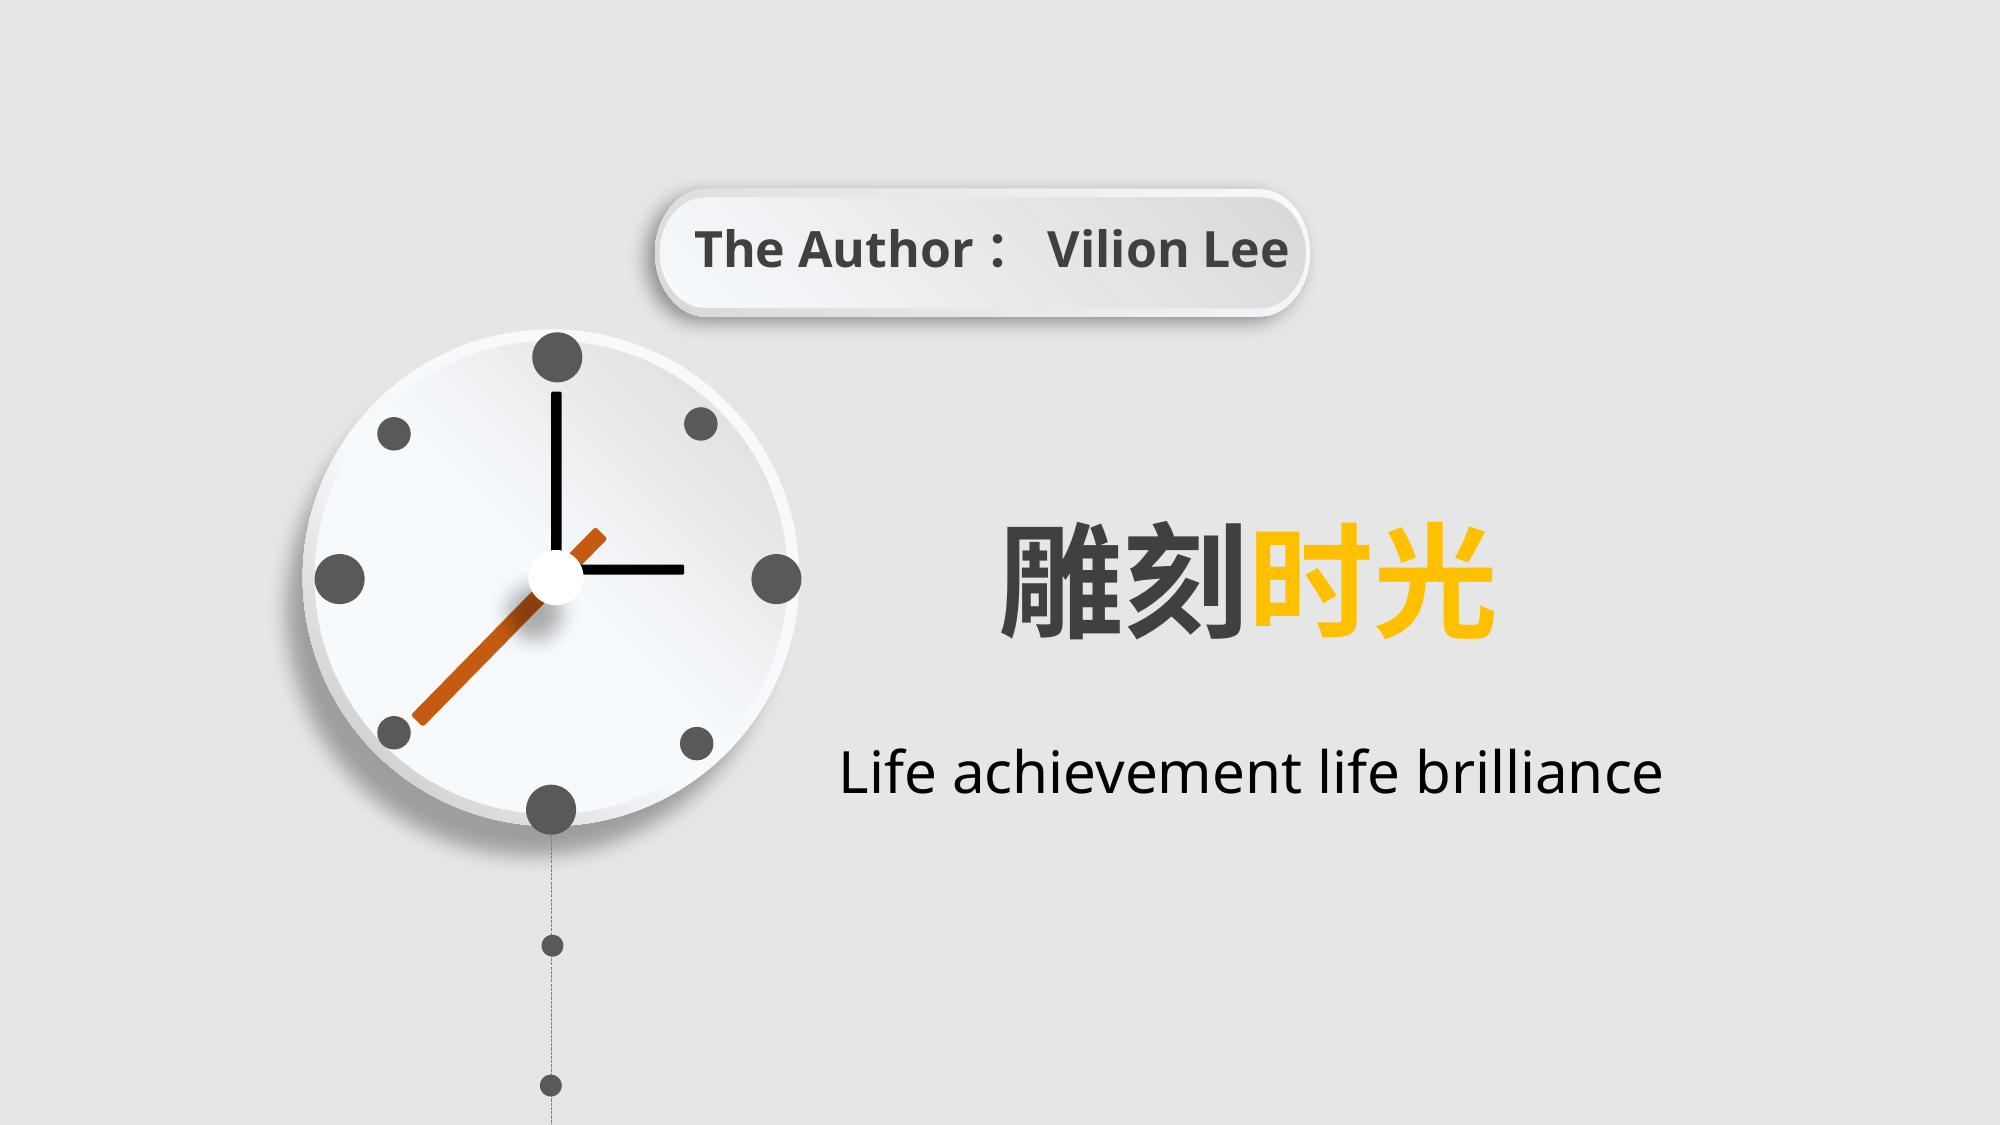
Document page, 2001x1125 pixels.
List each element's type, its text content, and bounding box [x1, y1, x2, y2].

text_box 雕刻时光 [983, 495, 1514, 661]
text_box Life achievement life brilliance [823, 728, 1680, 814]
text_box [302, 329, 802, 835]
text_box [539, 834, 564, 1125]
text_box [655, 188, 1311, 317]
